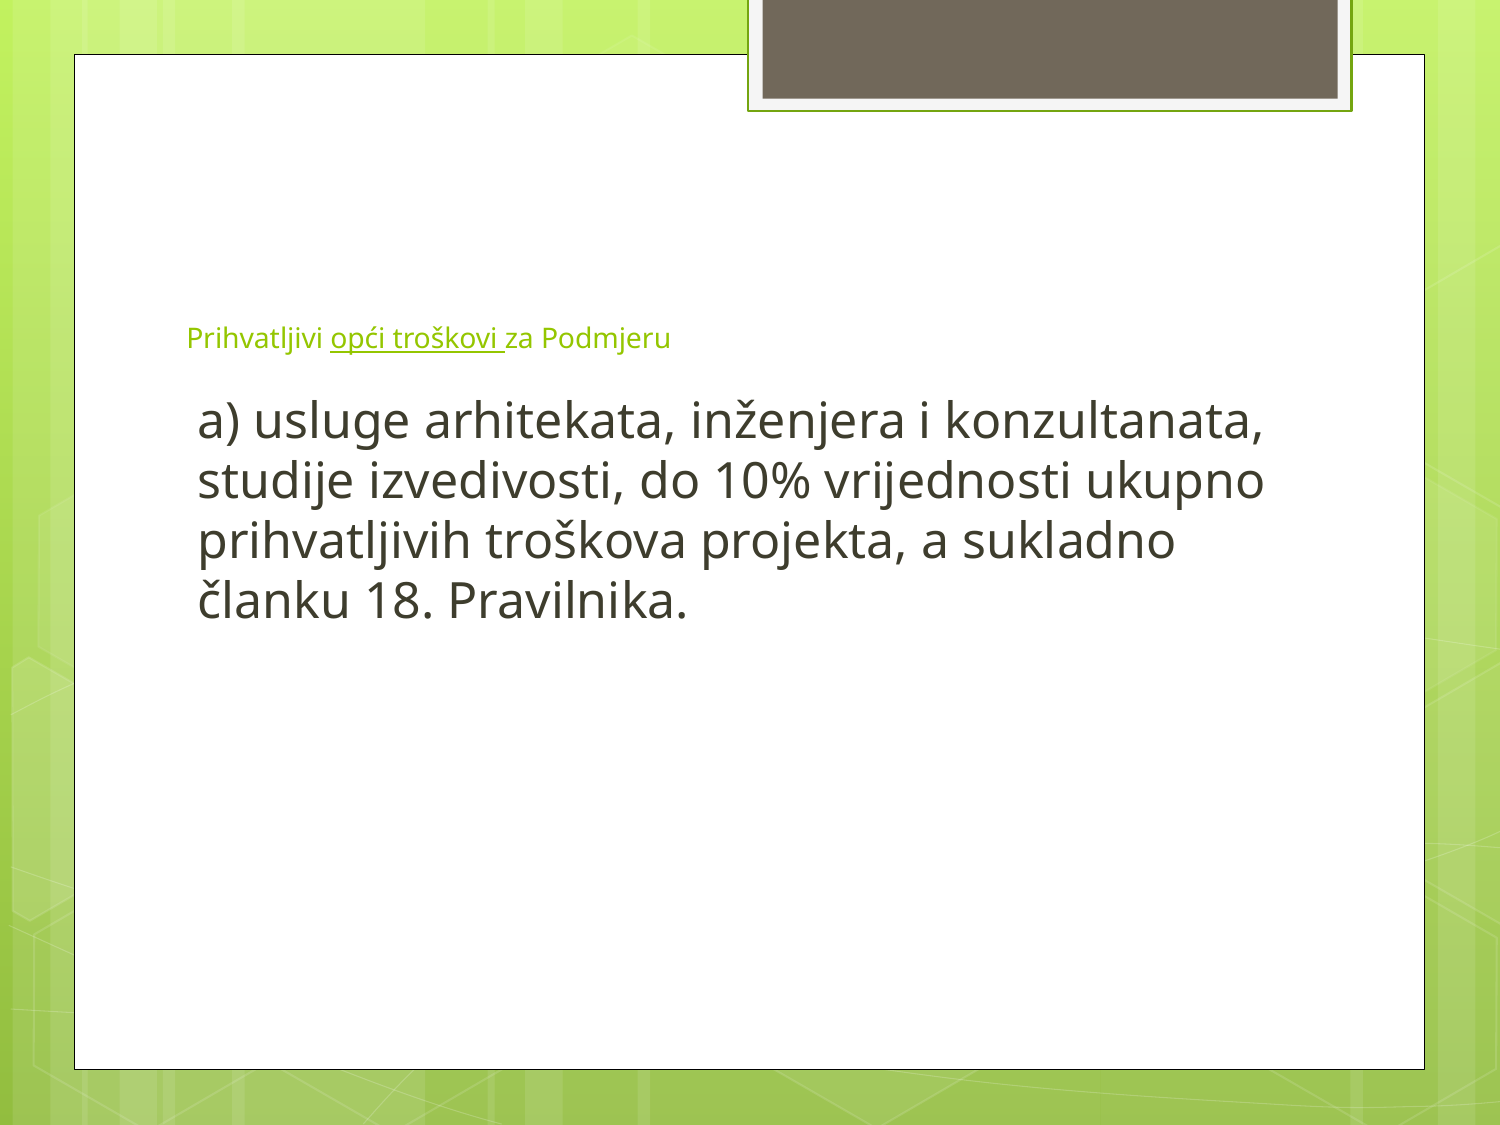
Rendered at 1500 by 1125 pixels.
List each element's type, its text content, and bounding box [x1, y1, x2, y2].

title Prihvatljivi opći troškovi za Podmjeru [171, 208, 1324, 396]
list a) usluge arhitekata, inženjera i konzultanata, studije izvedivosti, do 10% vrijednosti ukupno prihvatljivih troškova projekta, a sukladno članku 18. Pravilnika. [171, 381, 1283, 957]
